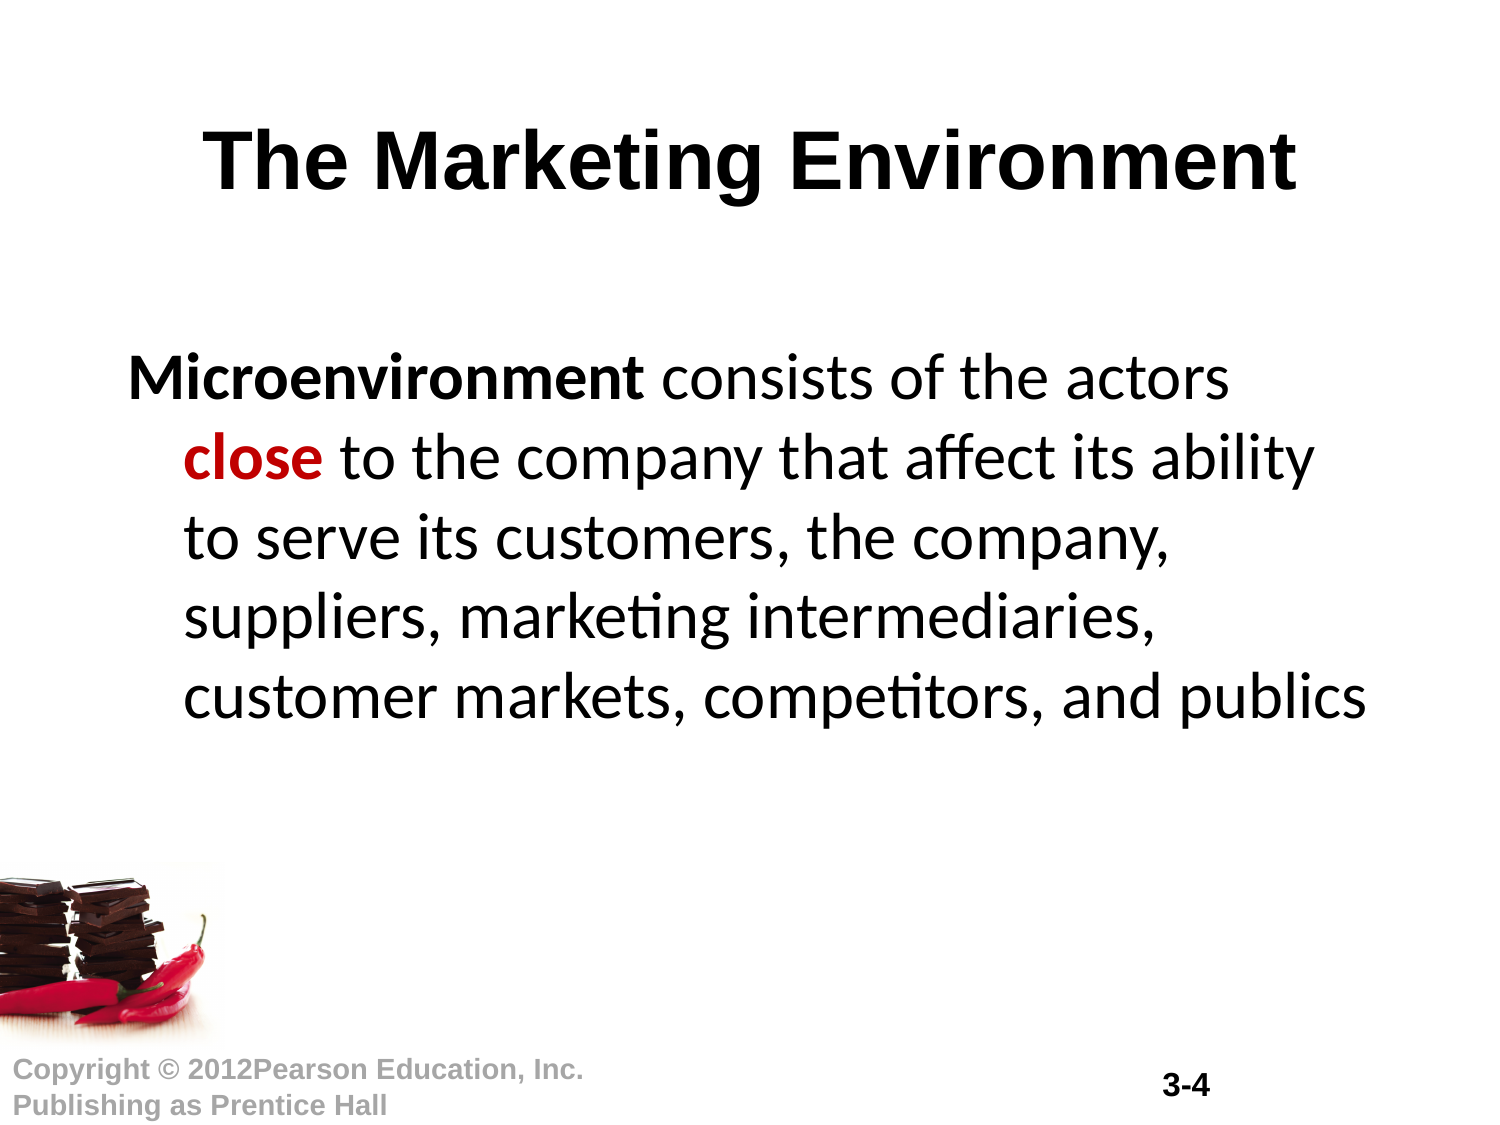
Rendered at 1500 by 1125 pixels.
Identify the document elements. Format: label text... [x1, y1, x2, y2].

picture [0, 862, 225, 1050]
list Microenvironment consists of the actors close to the company that affect its ability to serve its customers, the company, suppliers, marketing intermediaries, customer markets, competitors, and publics [112, 324, 1388, 1001]
title The Marketing Environment [112, 37, 1388, 226]
